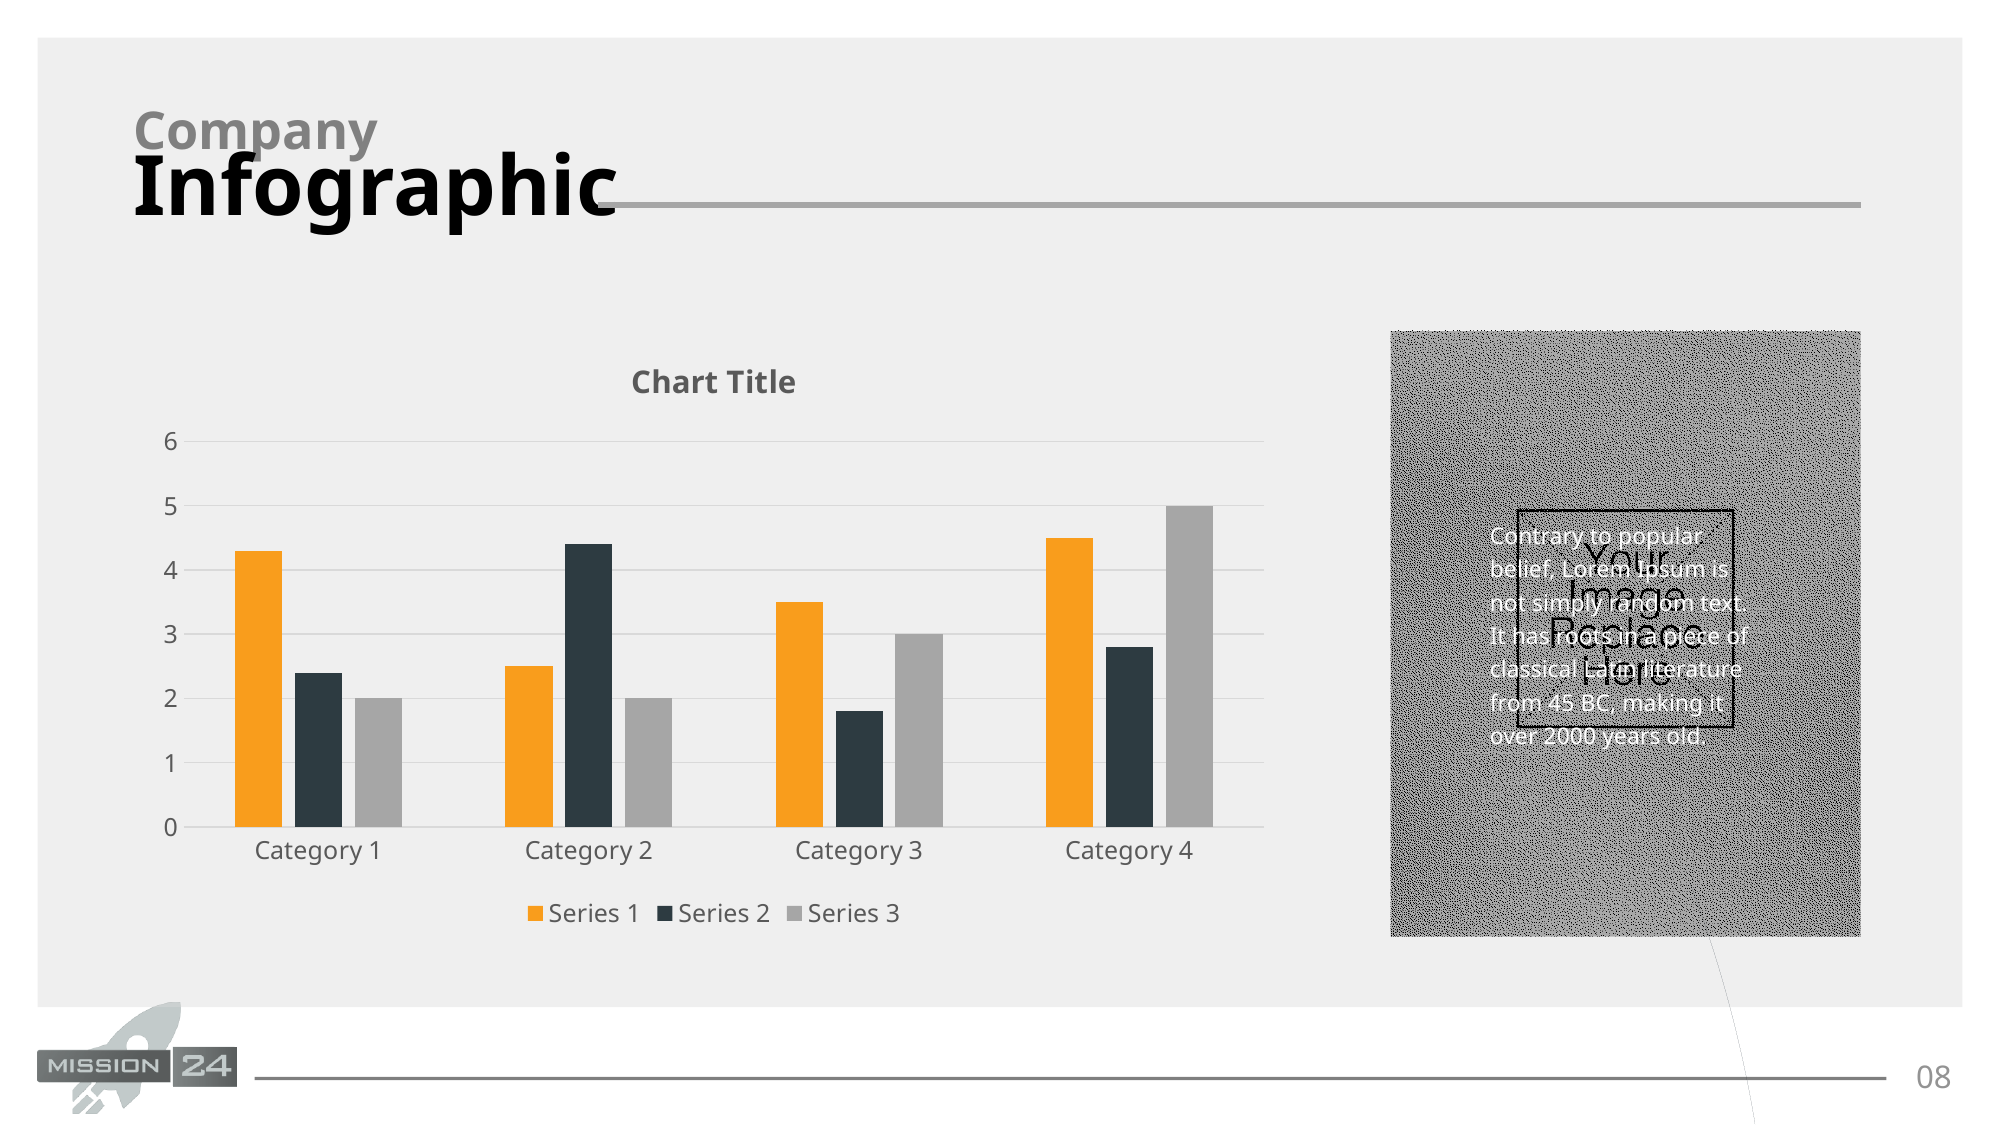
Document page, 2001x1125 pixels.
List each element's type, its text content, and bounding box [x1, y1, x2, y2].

slide_number 08 [1886, 1030, 1982, 1125]
text_box [36, 36, 1963, 1008]
picture [1390, 330, 1861, 937]
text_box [118, 79, 1861, 245]
chart [140, 330, 1288, 937]
